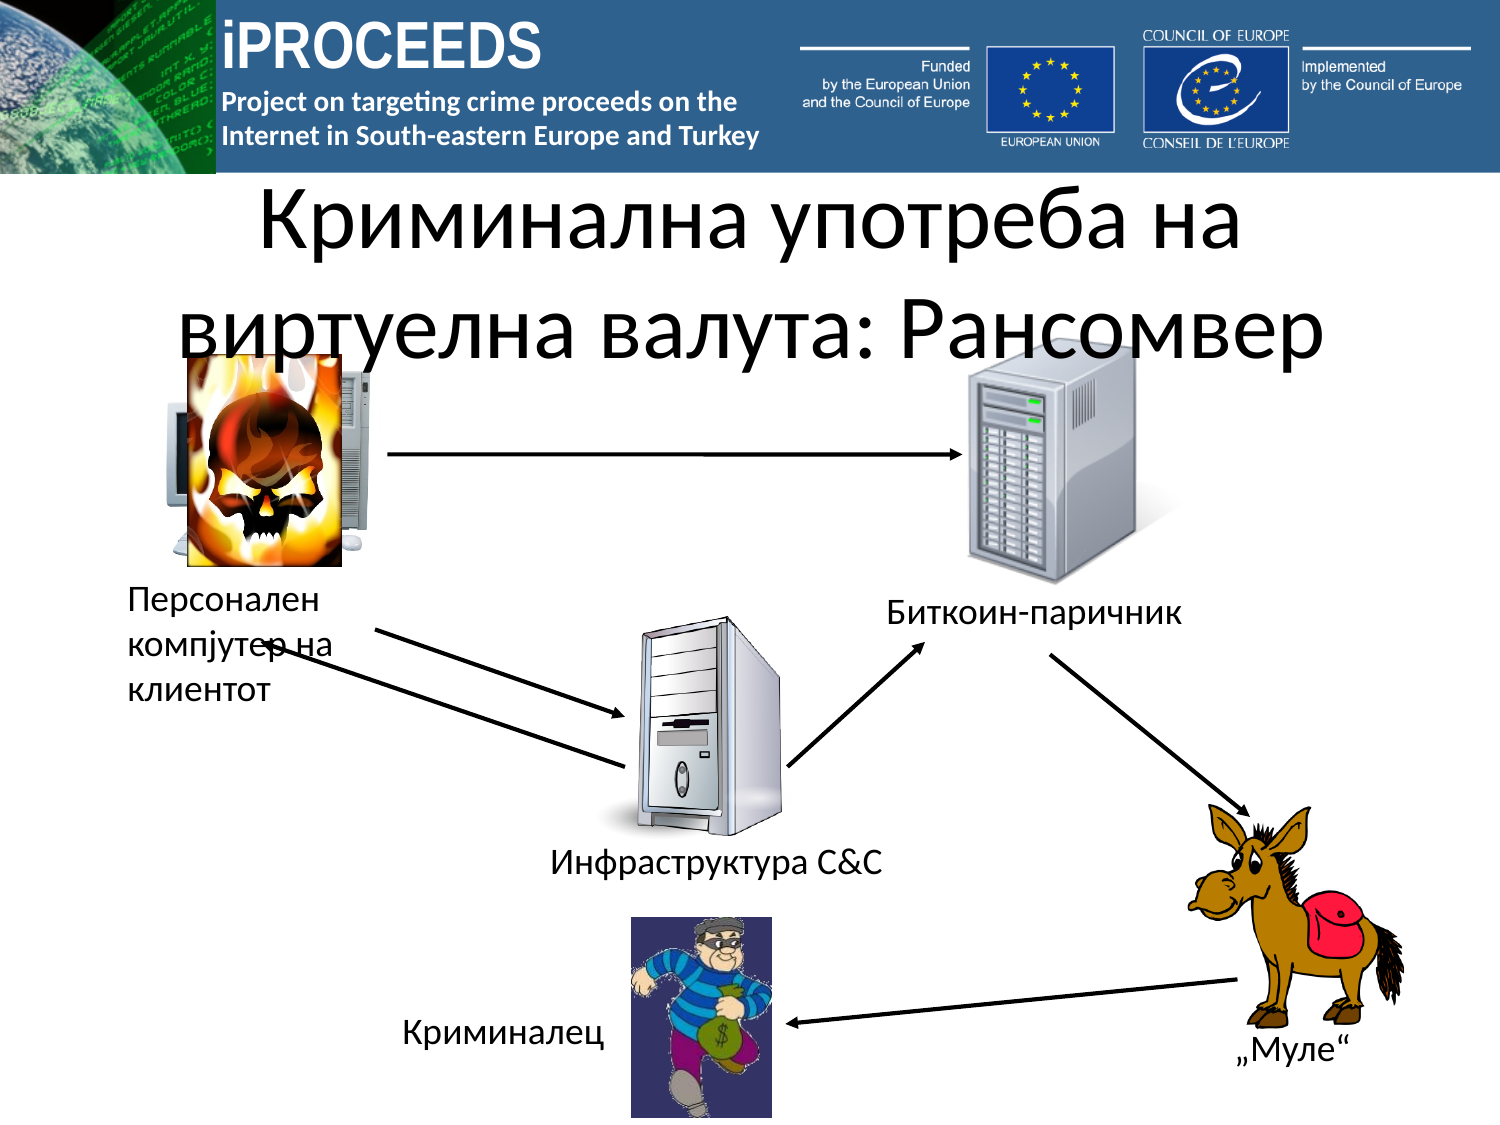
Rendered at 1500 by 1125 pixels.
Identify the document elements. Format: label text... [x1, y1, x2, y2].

picture [937, 329, 1203, 595]
text_box Криминалец [387, 1000, 625, 1060]
text_box Инфраструктура C&C [535, 829, 907, 890]
title Криминална употреба на виртуелна валута: Рансомвер [76, 172, 1427, 361]
picture [631, 917, 772, 1118]
picture [587, 616, 793, 843]
text_box [785, 984, 1182, 1029]
text_box „Муле“ [1219, 1039, 1366, 1077]
text_box [798, 641, 925, 758]
picture [149, 354, 388, 569]
picture [800, 30, 1471, 148]
picture [0, 0, 216, 174]
text_box Персонален компјутер на клиентот [112, 566, 375, 717]
text_box [260, 640, 582, 753]
picture [1187, 804, 1405, 1030]
text_box Биткоин-паричник [871, 579, 1198, 640]
